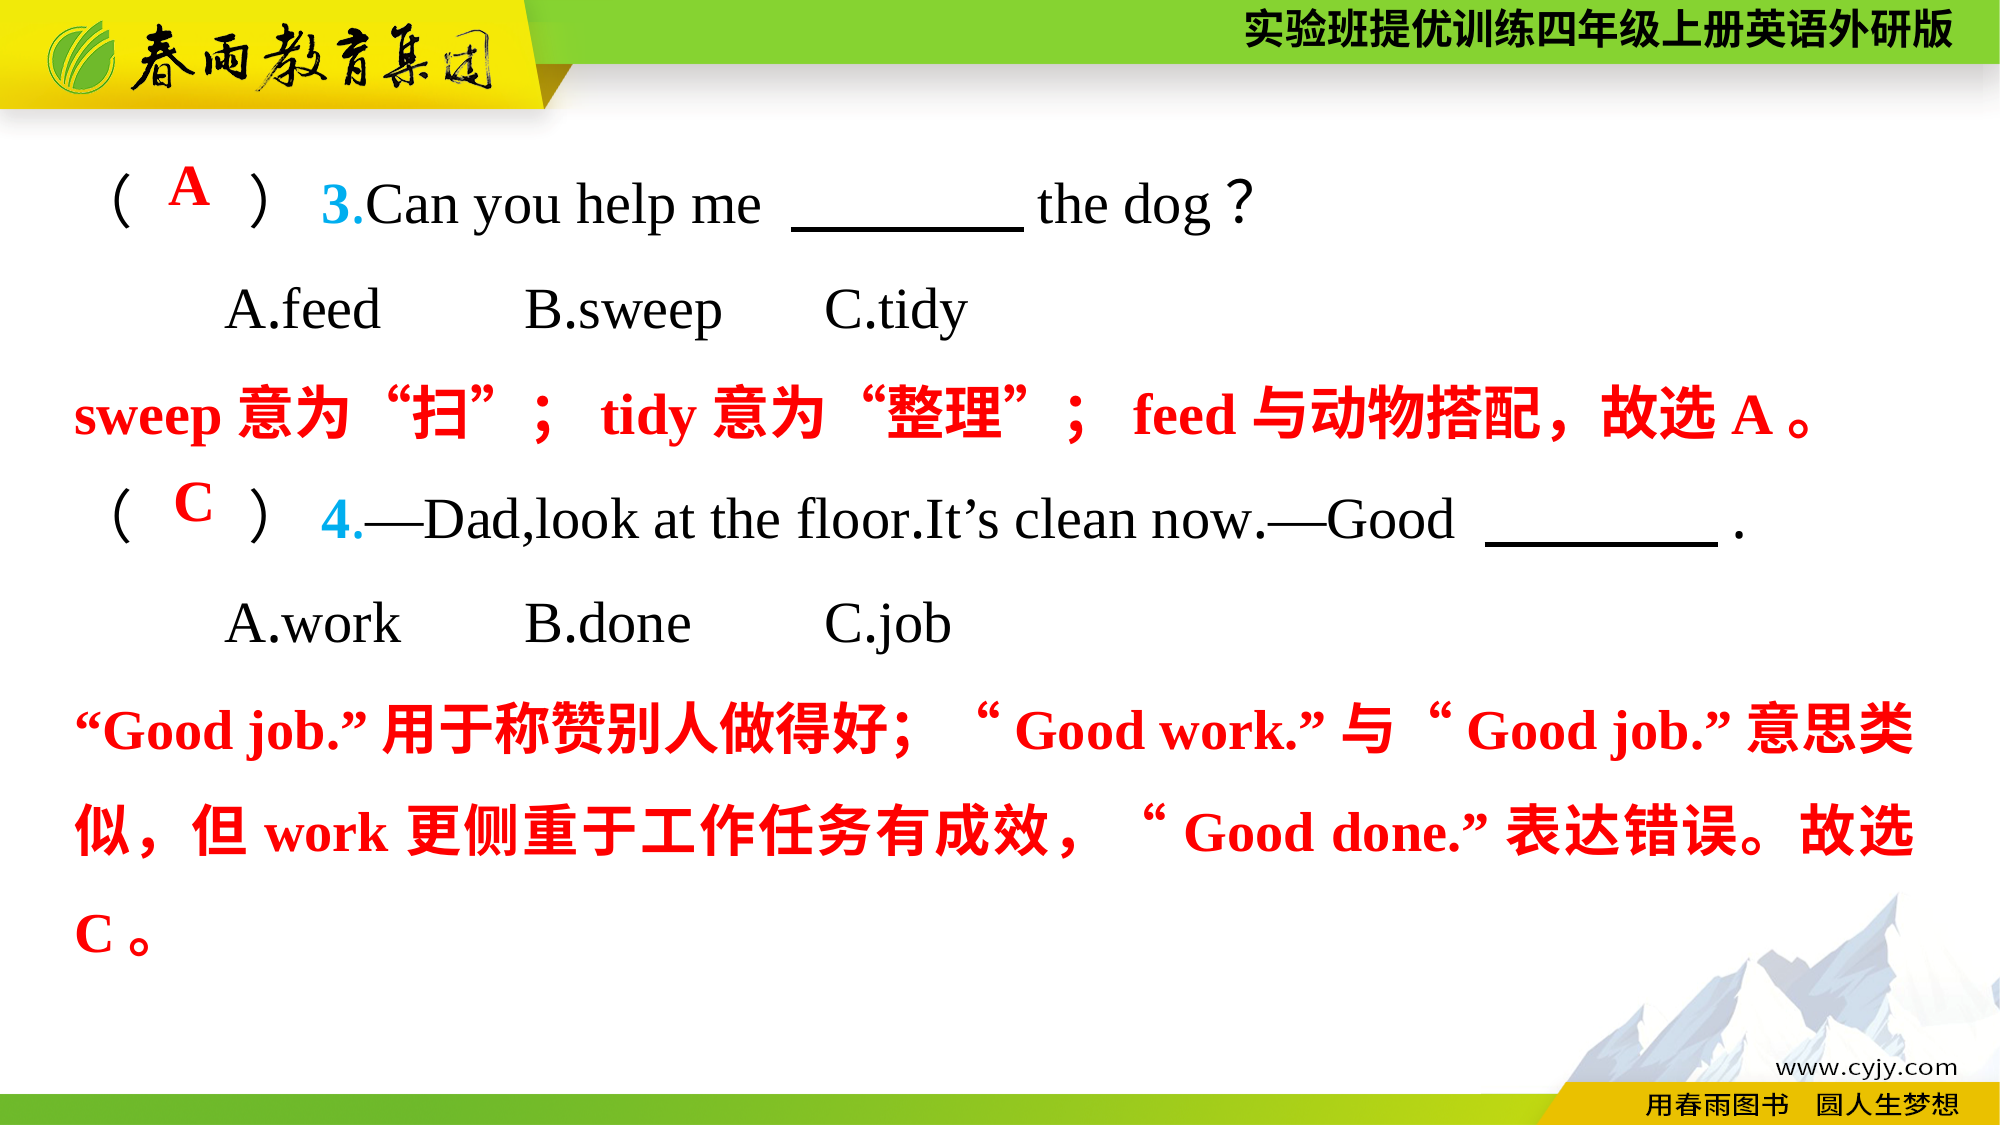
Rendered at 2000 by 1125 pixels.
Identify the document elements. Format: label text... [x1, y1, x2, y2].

list （ ）3.Can you help me the dog？ A.feed B.sweep C.tidy （ ）4.—Dad,look at the floor.It’s clean now.—Good . A.work B.done C.job [59, 454, 1944, 652]
text_box sweep意为“扫”；tidy意为“整理”；feed与动物搭配，故选A。 [59, 333, 1944, 454]
list （ ）3.Can you help me the dog？ A.feed B.sweep C.tidy （ ）4.—Dad,look at the floor.It’s clean now.—Good . A.work B.done C.job [59, 122, 1944, 333]
text_box C [158, 456, 231, 541]
text_box A [154, 139, 226, 225]
text_box “Good job.”用于称赞别人做得好；“Good work.”与“Good job.”意思类 似，但work更侧重于工作任务有成效，“Good done.”表达错误。故选C。 [59, 652, 1944, 971]
picture [0, 0, 2000, 1125]
